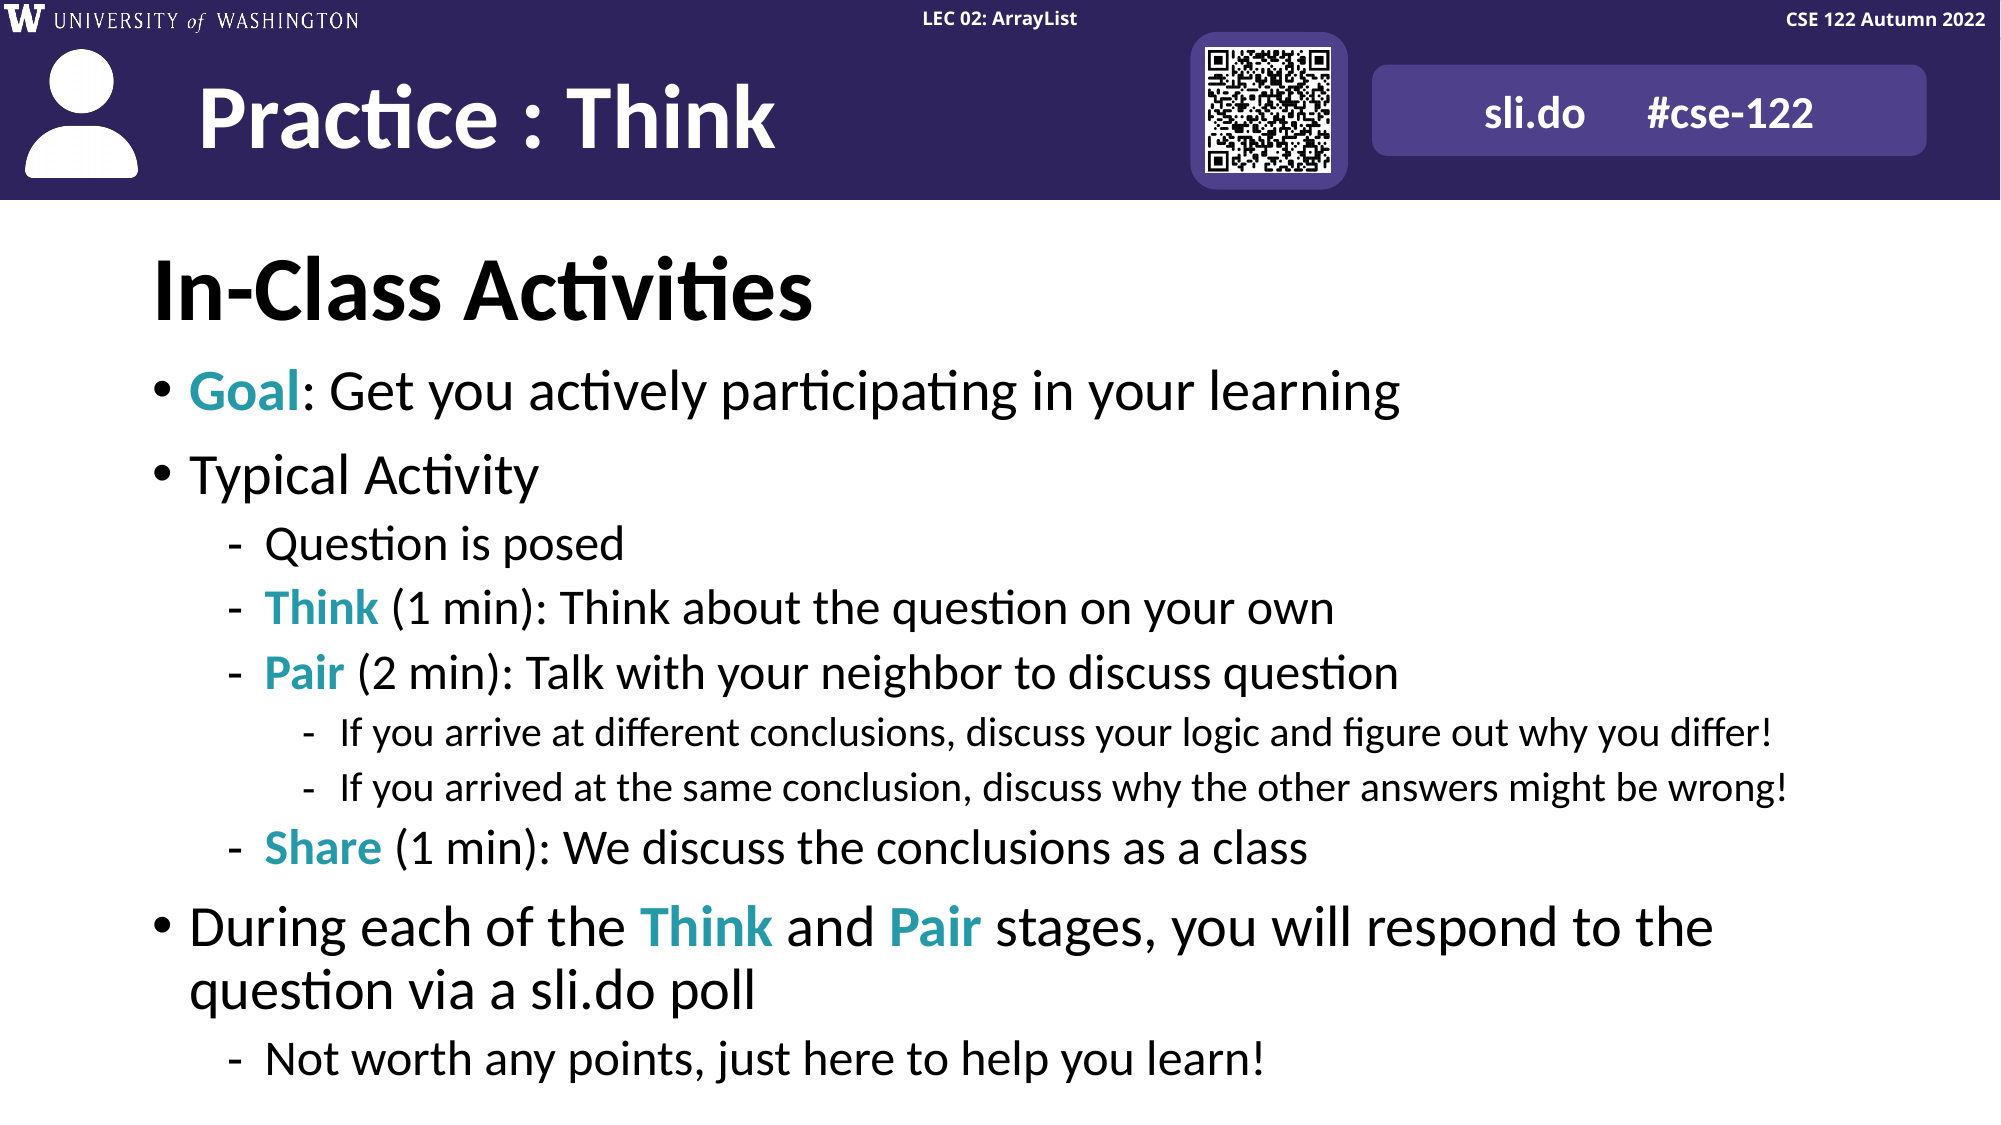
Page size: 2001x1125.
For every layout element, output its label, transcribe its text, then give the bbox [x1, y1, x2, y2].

picture [4, 4, 358, 33]
text_box Goal: Get you actively participating in your learning Typical Activity Question is posed Think (1 min): Think about the question on your own Pair (2 min): Talk with your neighbor to discuss question If you arrive at different conclusions, discuss your logic and figure out why you differ! If you arrived at the same conclusion, discuss why the other answers might be wrong! Share (1 min): We discuss the conclusions as a class During each of the Think and Pair stages, you will respond to the question via a sli.do poll Not worth any points, just here to help you learn! [137, 352, 1863, 1086]
picture [1205, 47, 1331, 173]
picture [25, 49, 138, 178]
title In-Class Activities [137, 227, 1863, 352]
